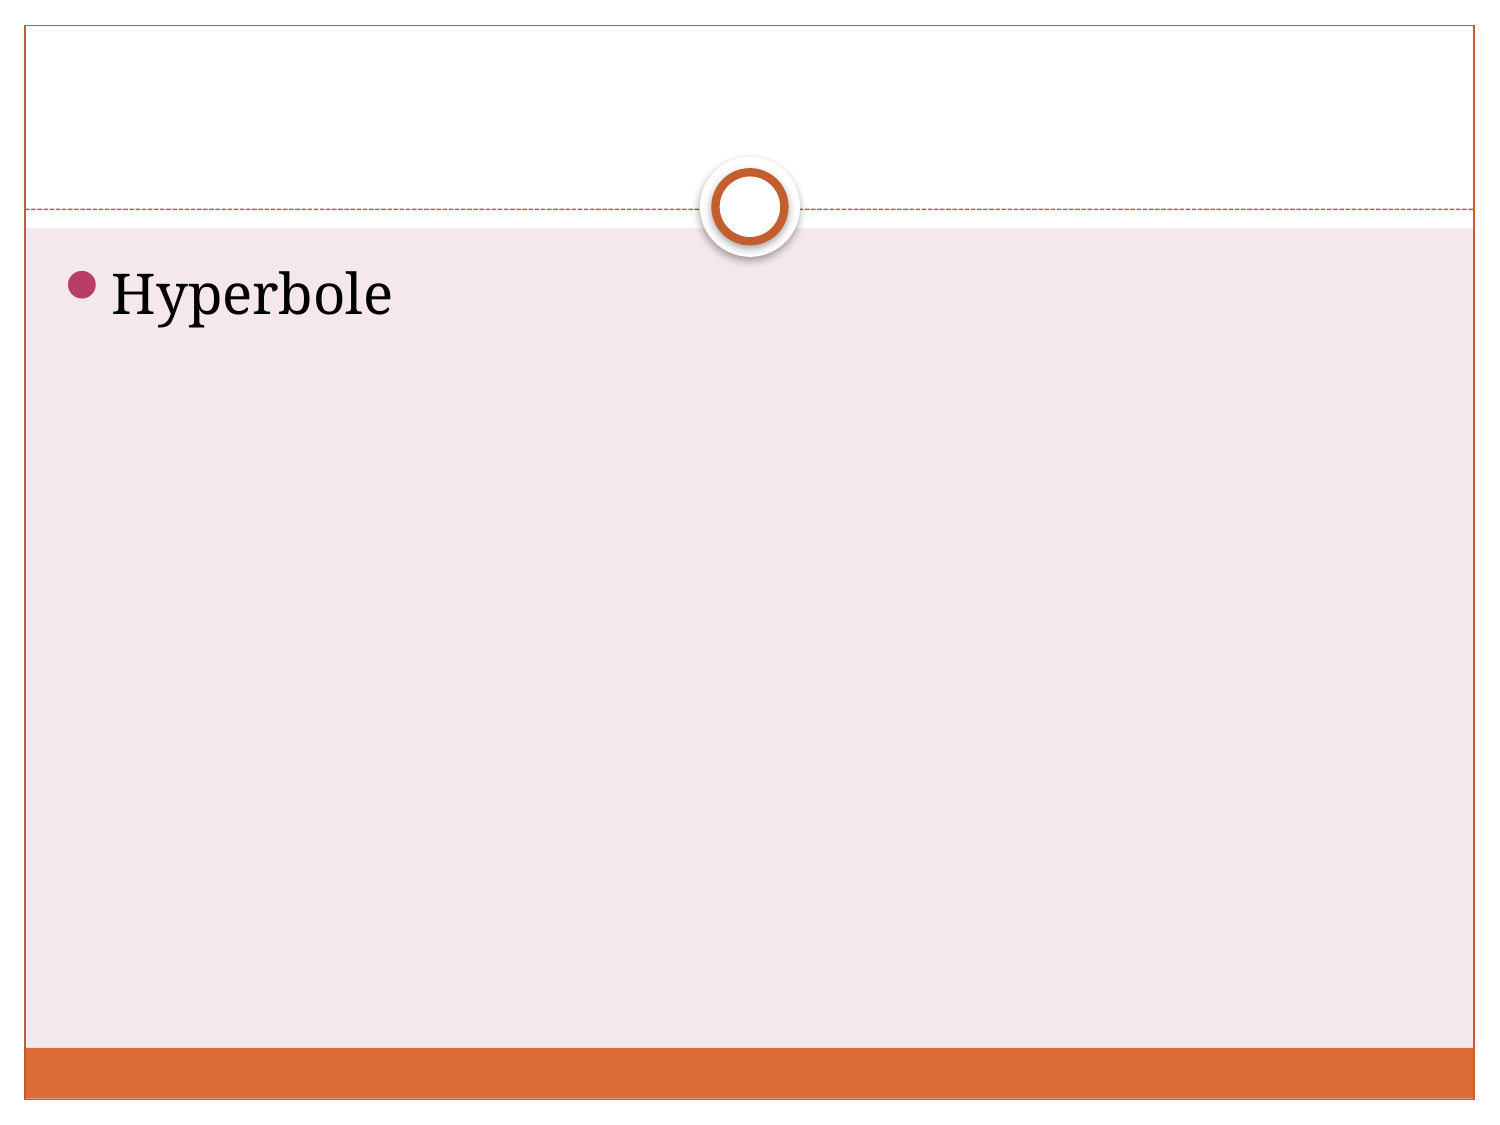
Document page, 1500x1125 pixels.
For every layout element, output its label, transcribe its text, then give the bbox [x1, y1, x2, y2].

list Hyperbole [49, 250, 1445, 1001]
